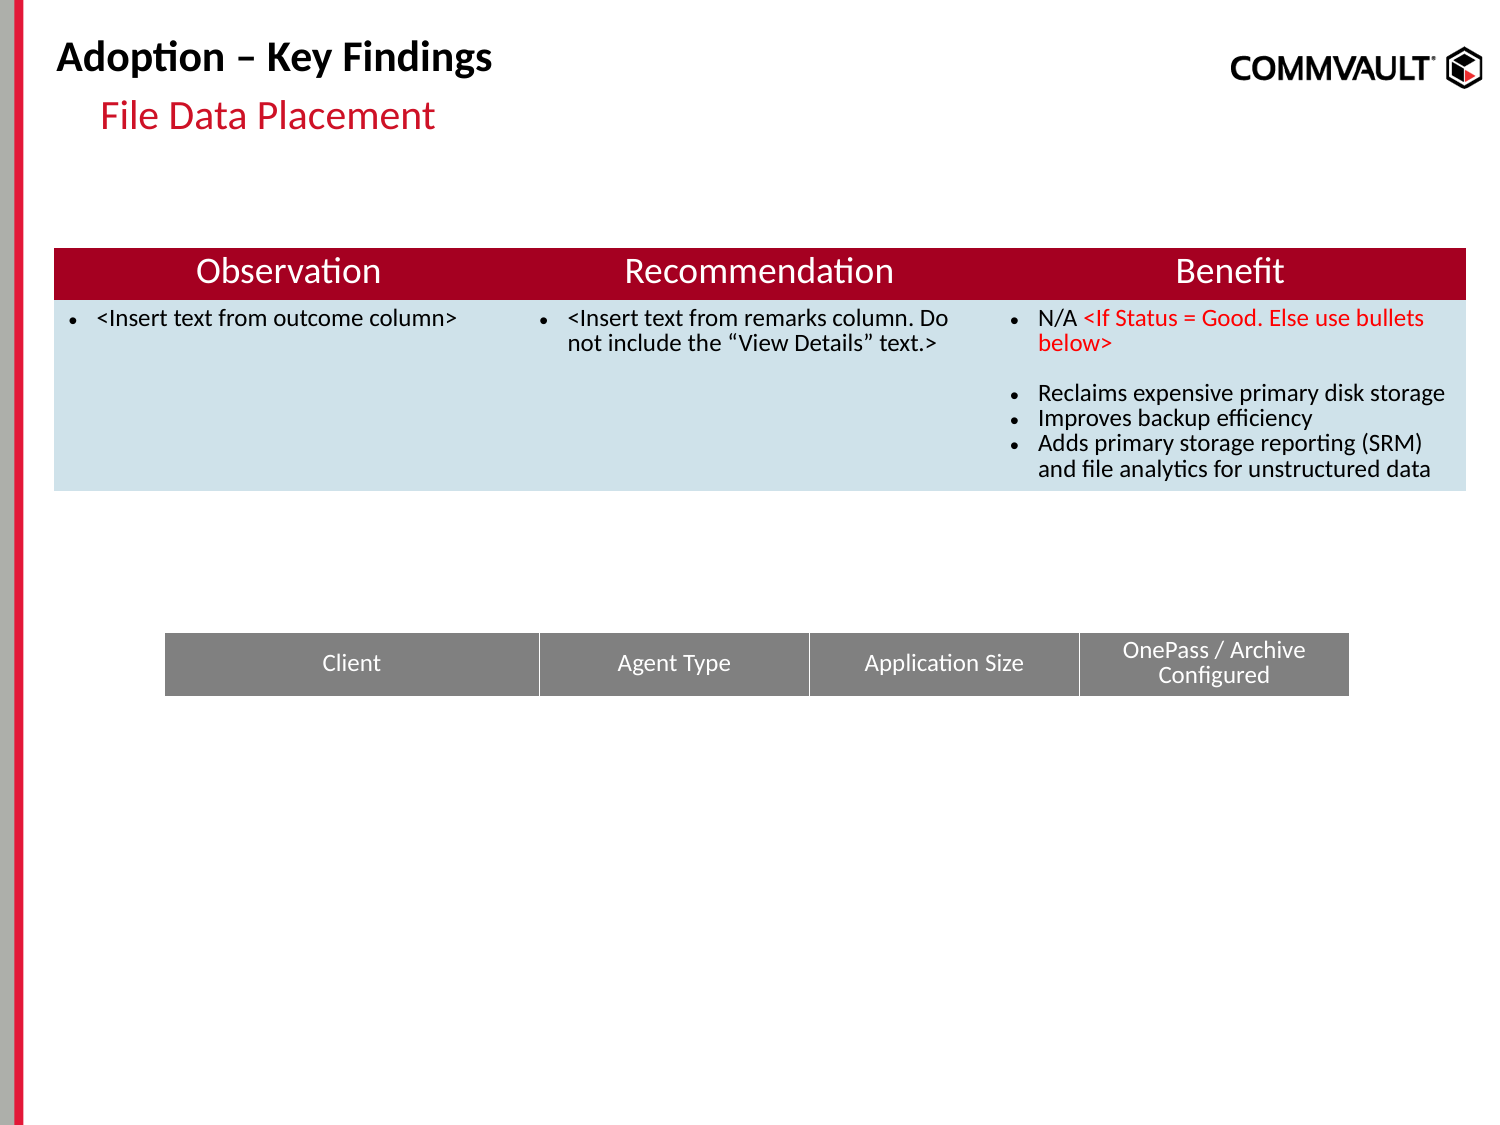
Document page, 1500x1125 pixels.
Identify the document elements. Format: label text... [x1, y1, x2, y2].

table_cell <Insert text from remarks column. Do not include the “View Details” text.> [524, 300, 995, 491]
title Adoption – Key Findings [41, 30, 1232, 90]
table_cell <Insert text from outcome column> [54, 300, 524, 491]
table_header Recommendation [524, 248, 995, 300]
table_header Client [165, 633, 539, 696]
table_header Observation [54, 248, 524, 300]
table_cell N/A <If Status = Good. Else use bullets below> Reclaims expensive primary disk storage Improves backup efficiency Adds primary storage reporting (SRM) and file analytics for unstructured data [995, 300, 1466, 491]
list File Data Placement [85, 89, 1232, 150]
table_header OnePass / Archive Configured [1080, 633, 1349, 696]
picture [1232, 46, 1483, 89]
table_header Benefit [995, 248, 1466, 300]
table_header Application Size [810, 633, 1079, 696]
table_header Agent Type [540, 633, 809, 696]
